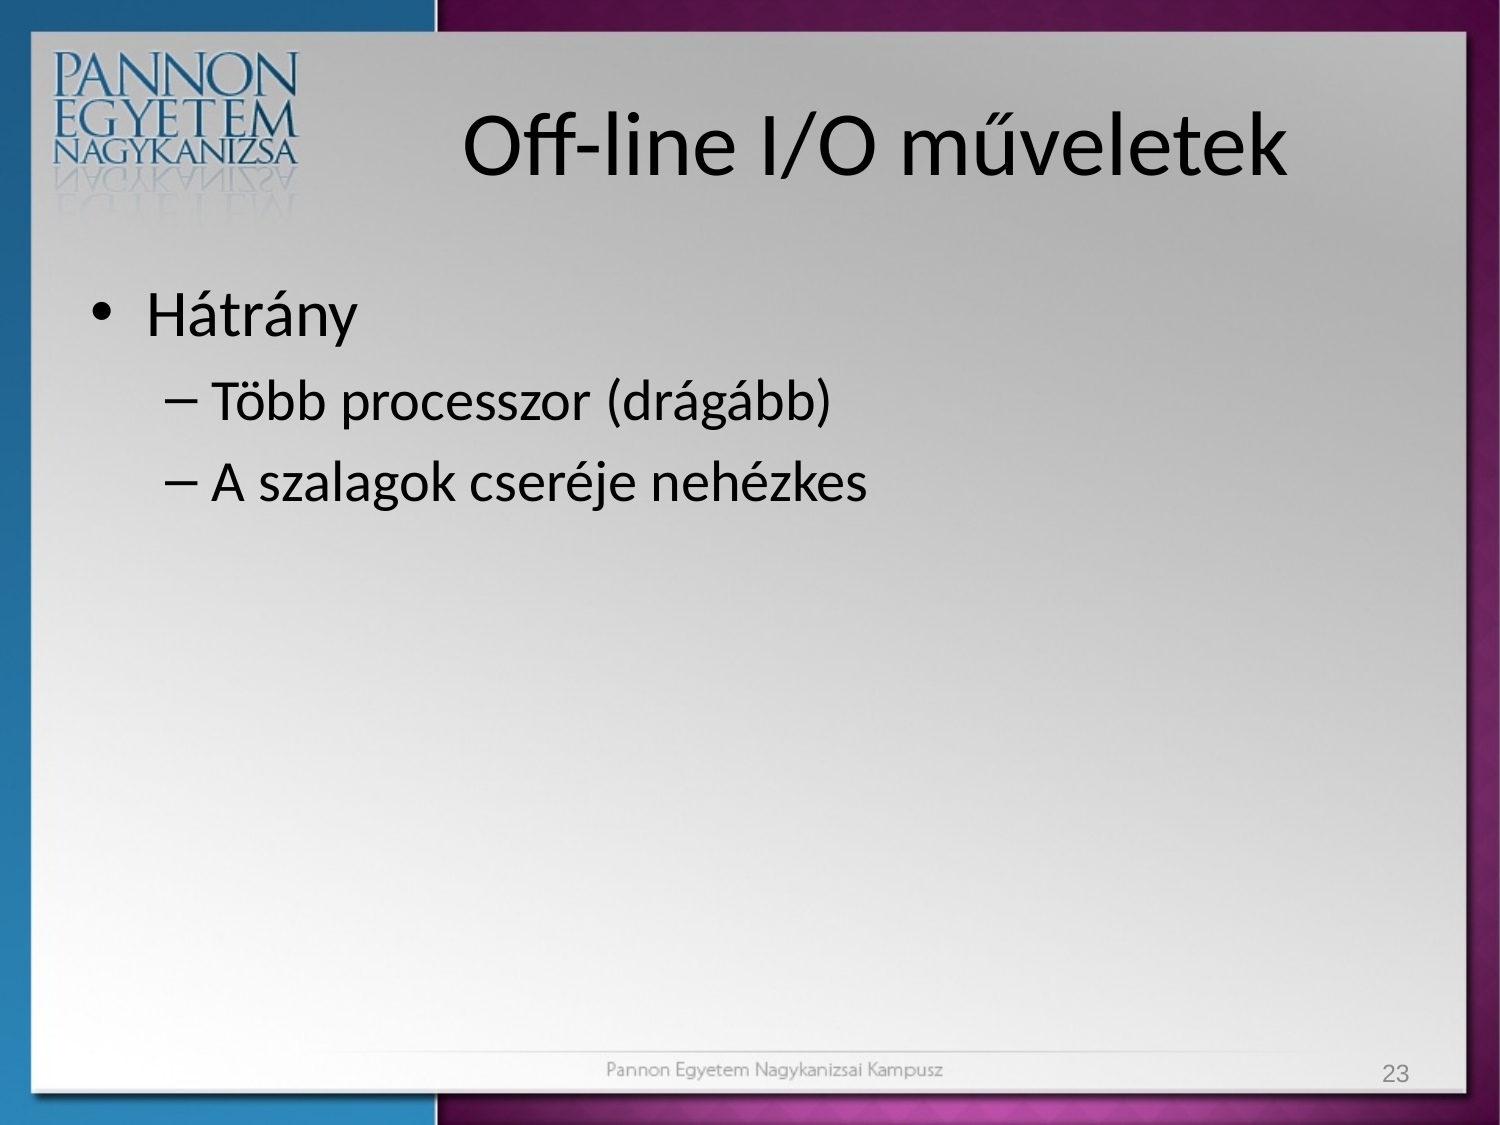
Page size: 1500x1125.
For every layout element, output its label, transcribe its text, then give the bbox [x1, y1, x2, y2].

slide_number 23 [1074, 1042, 1425, 1103]
list Hátrány Több processzor (drágább) A szalagok cseréje nehézkes [75, 262, 1425, 1038]
picture [0, 0, 1500, 1125]
title Off-line I/O műveletek [328, 45, 1425, 233]
